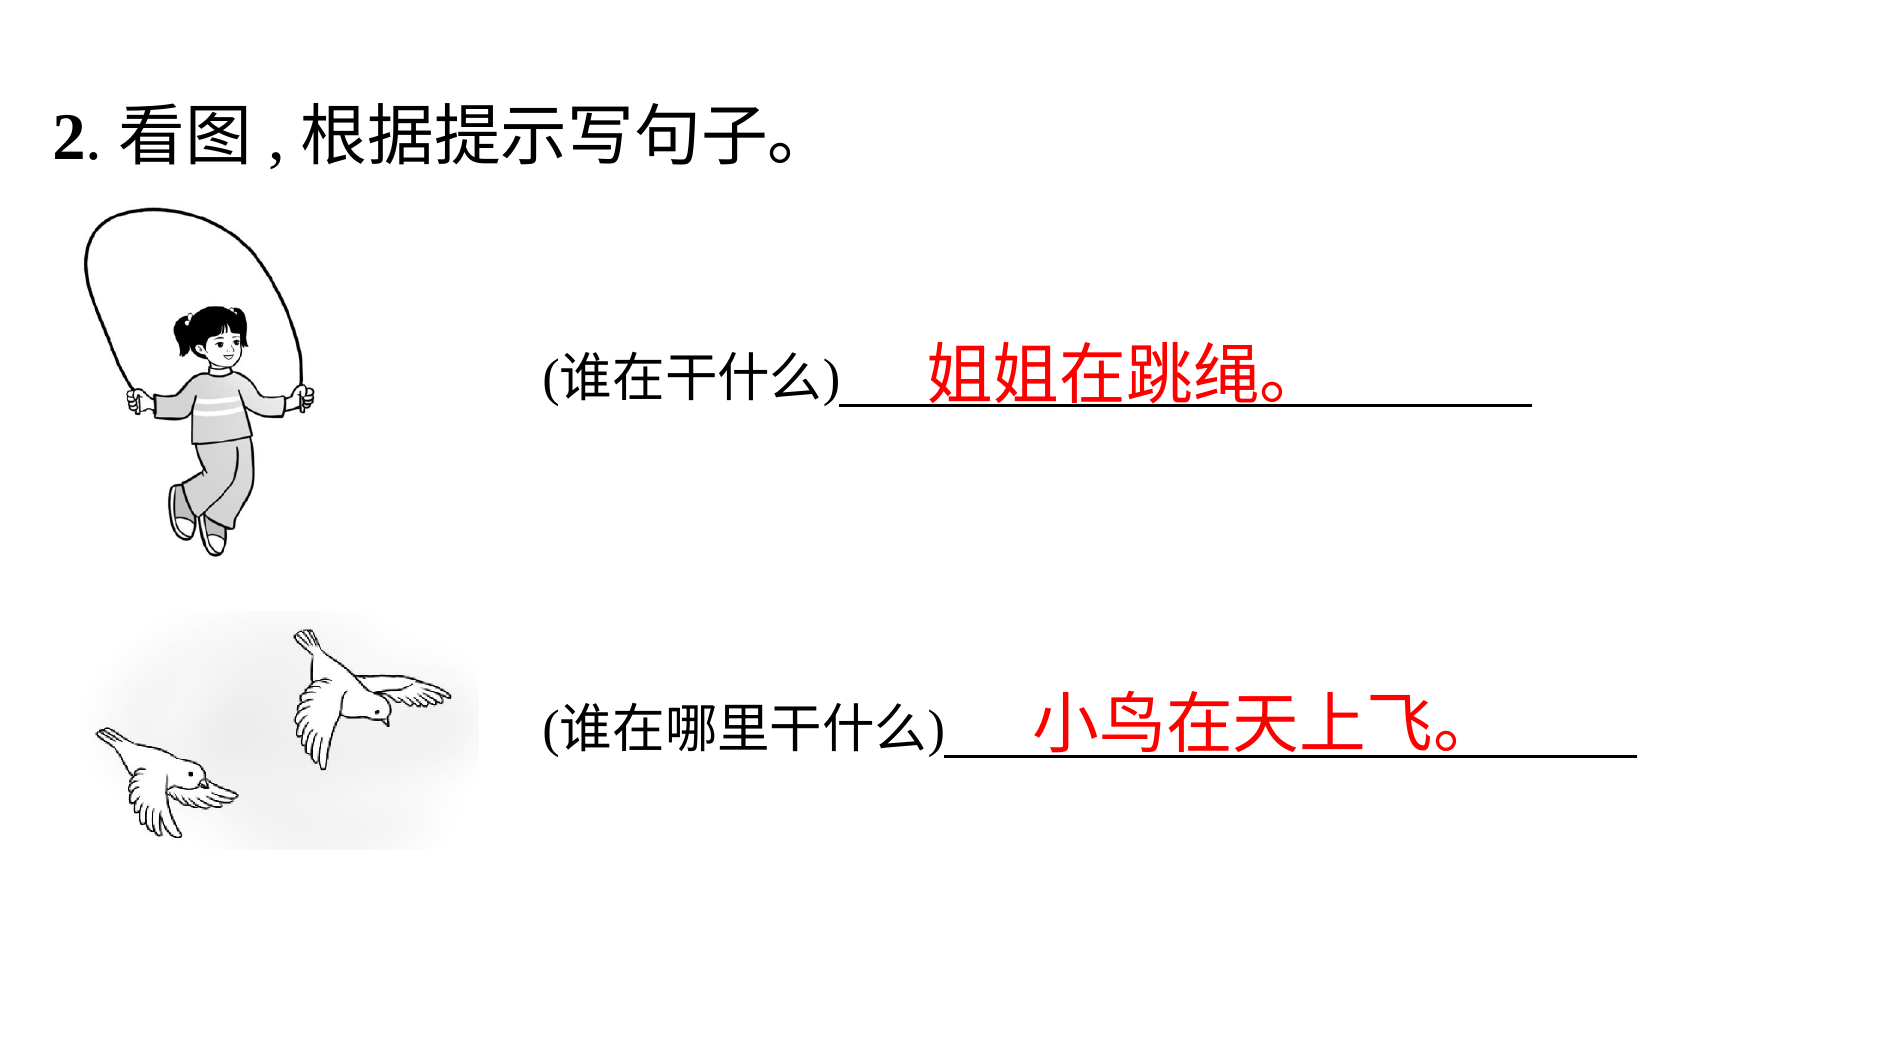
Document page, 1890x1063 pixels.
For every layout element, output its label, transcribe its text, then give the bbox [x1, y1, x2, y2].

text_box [75, 183, 1848, 886]
text_box 2.看图,根据提示写句子。 [37, 61, 865, 180]
